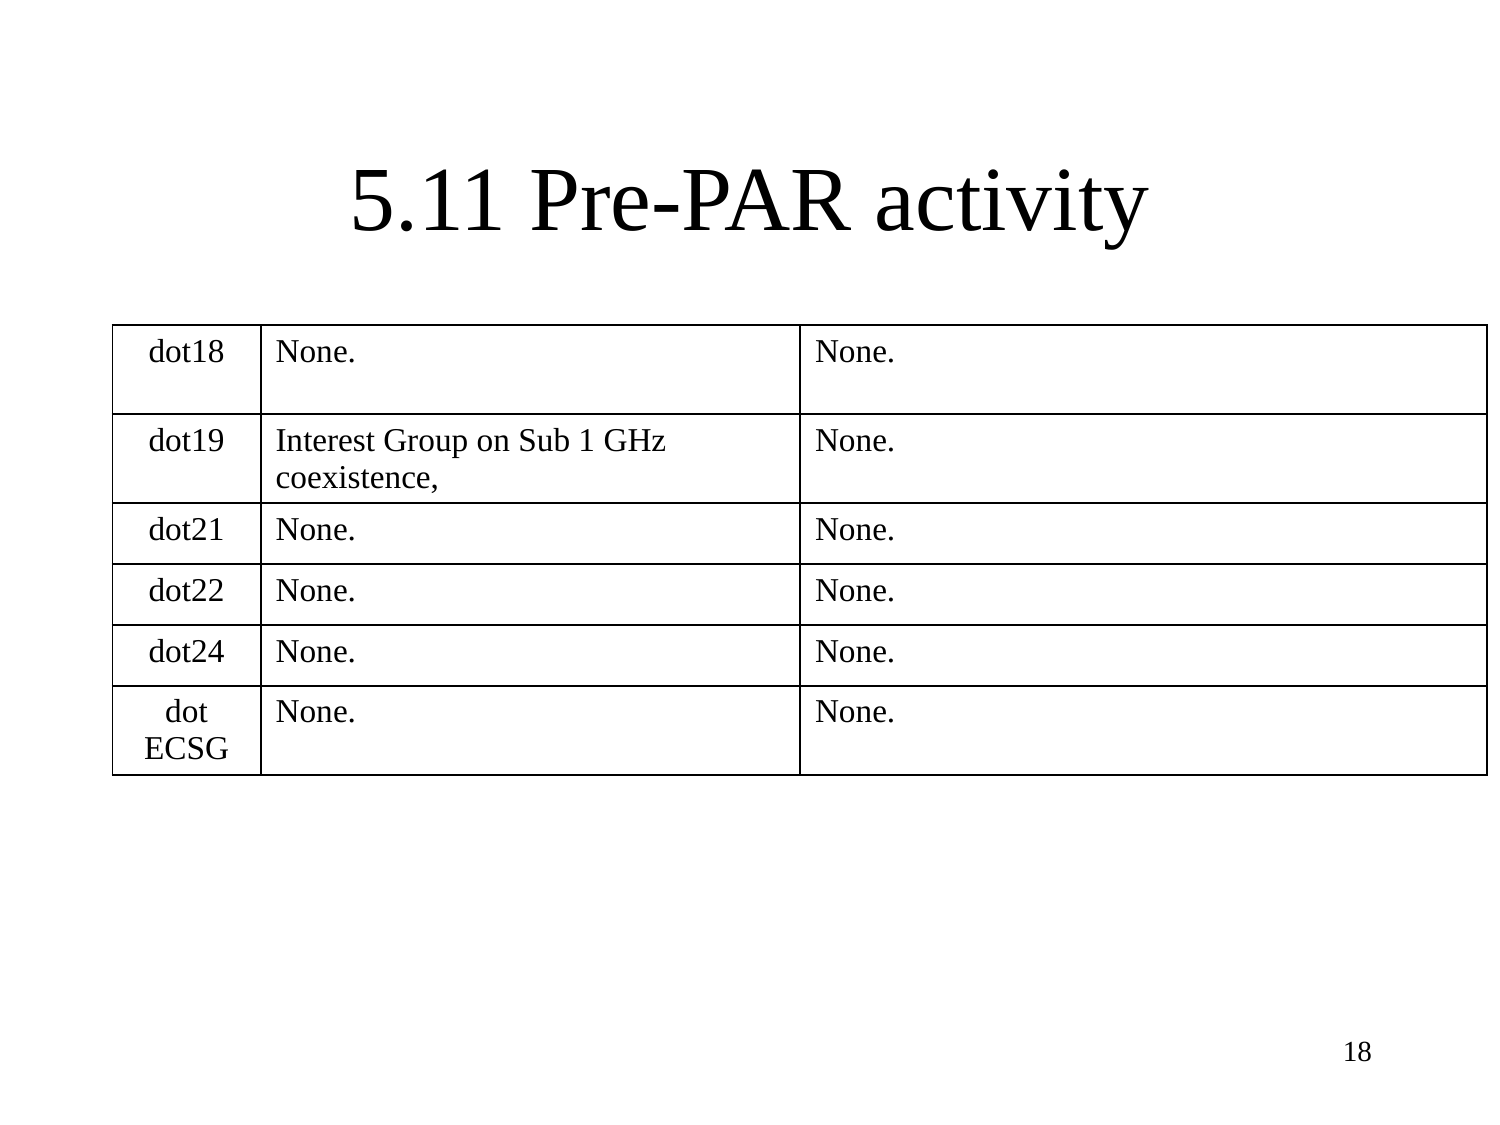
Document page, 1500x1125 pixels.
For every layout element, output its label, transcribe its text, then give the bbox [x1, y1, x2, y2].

table_cell dot ECSG [113, 687, 260, 774]
table_cell dot19 [113, 415, 260, 502]
table_header dot18 [113, 326, 260, 413]
table_cell Interest Group on Sub 1 GHz coexistence, [262, 415, 799, 502]
table_cell dot21 [113, 504, 260, 563]
table_cell None. [262, 626, 799, 685]
table_cell None. [262, 565, 799, 624]
table_cell None. [262, 687, 799, 774]
table_cell None. [801, 415, 1486, 502]
table_cell None. [801, 626, 1486, 685]
table_cell None. [262, 504, 799, 563]
table_header None. [801, 326, 1486, 413]
title 5.11 Pre-PAR activity [112, 99, 1388, 288]
table_cell None. [801, 687, 1486, 774]
table_cell None. [801, 504, 1486, 563]
table_cell None. [801, 565, 1486, 624]
table_header None. [262, 326, 799, 413]
slide_number 18 [1074, 1024, 1388, 1101]
table_cell dot24 [113, 626, 260, 685]
table_cell dot22 [113, 565, 260, 624]
